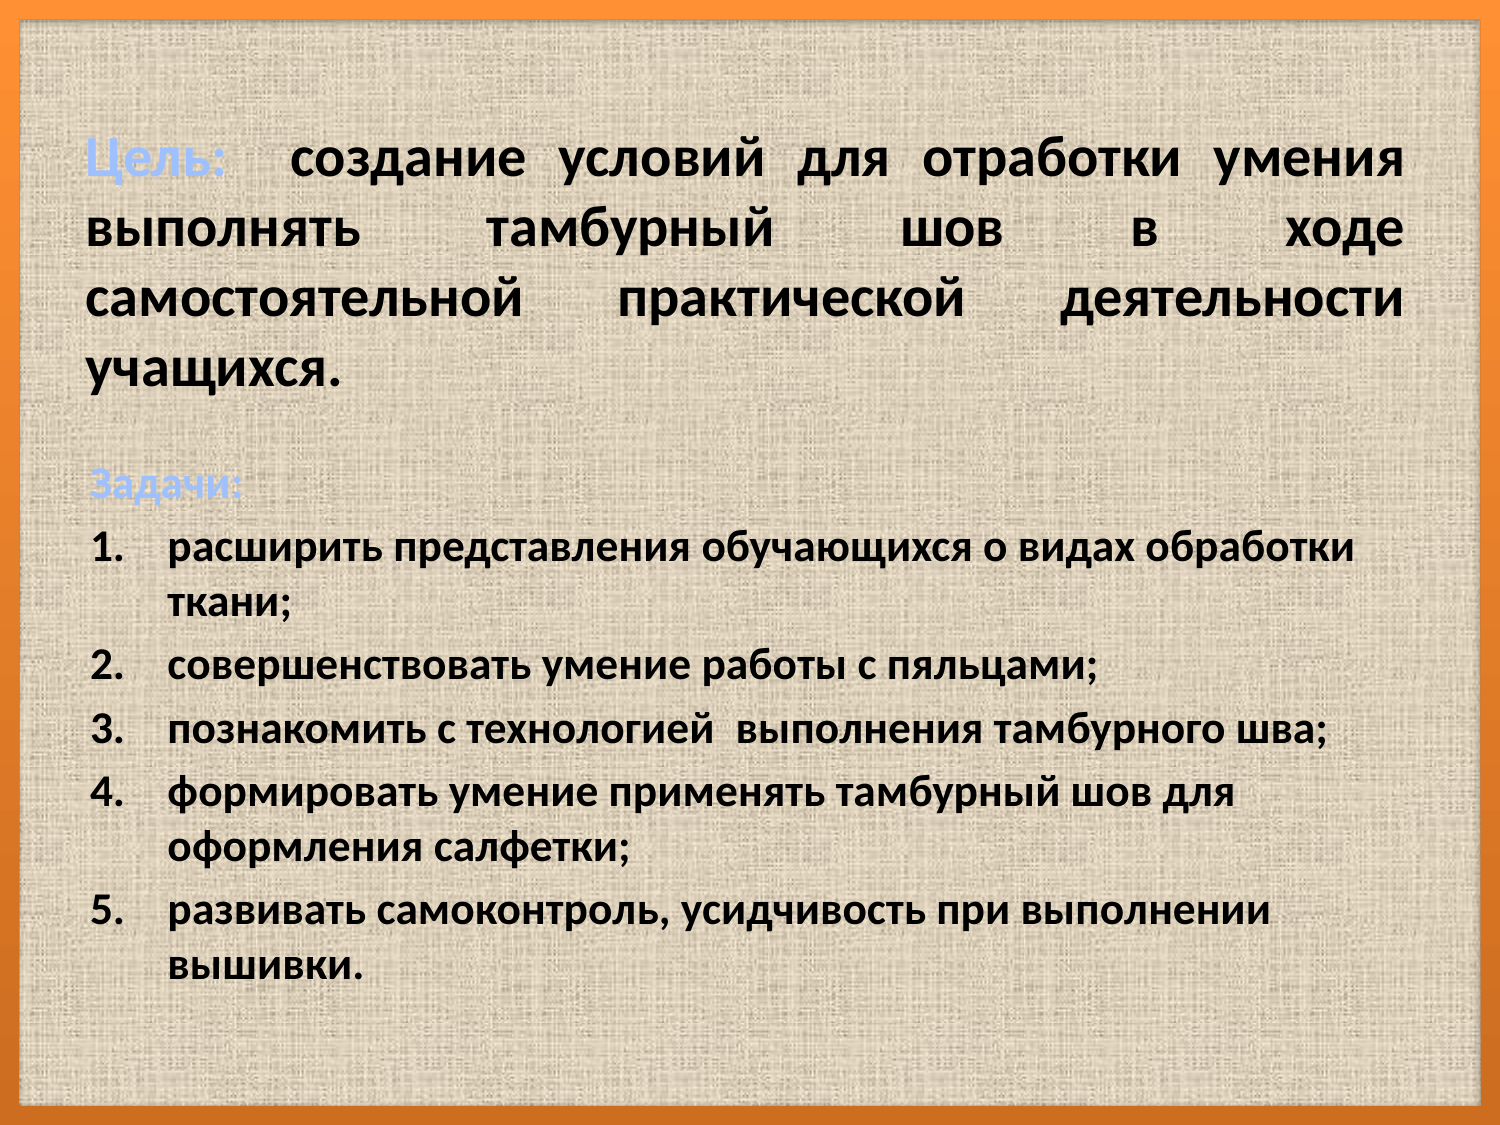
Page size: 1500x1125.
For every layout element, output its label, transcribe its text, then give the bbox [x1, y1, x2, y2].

title Цель: создание условий для отработки умения выполнять тамбурный шов в ходе самостоятельной практической деятельности учащихся. [70, 164, 1421, 352]
picture [20, 20, 1480, 1105]
list Задачи: расширить представления обучающихся о видах обработки ткани; совершенствовать умение работы с пяльцами; познакомить с технологией выполнения тамбурного шва; формировать умение применять тамбурный шов для оформления салфетки; развивать самоконтроль, усидчивость при выполнении вышивки. [75, 445, 1425, 1005]
